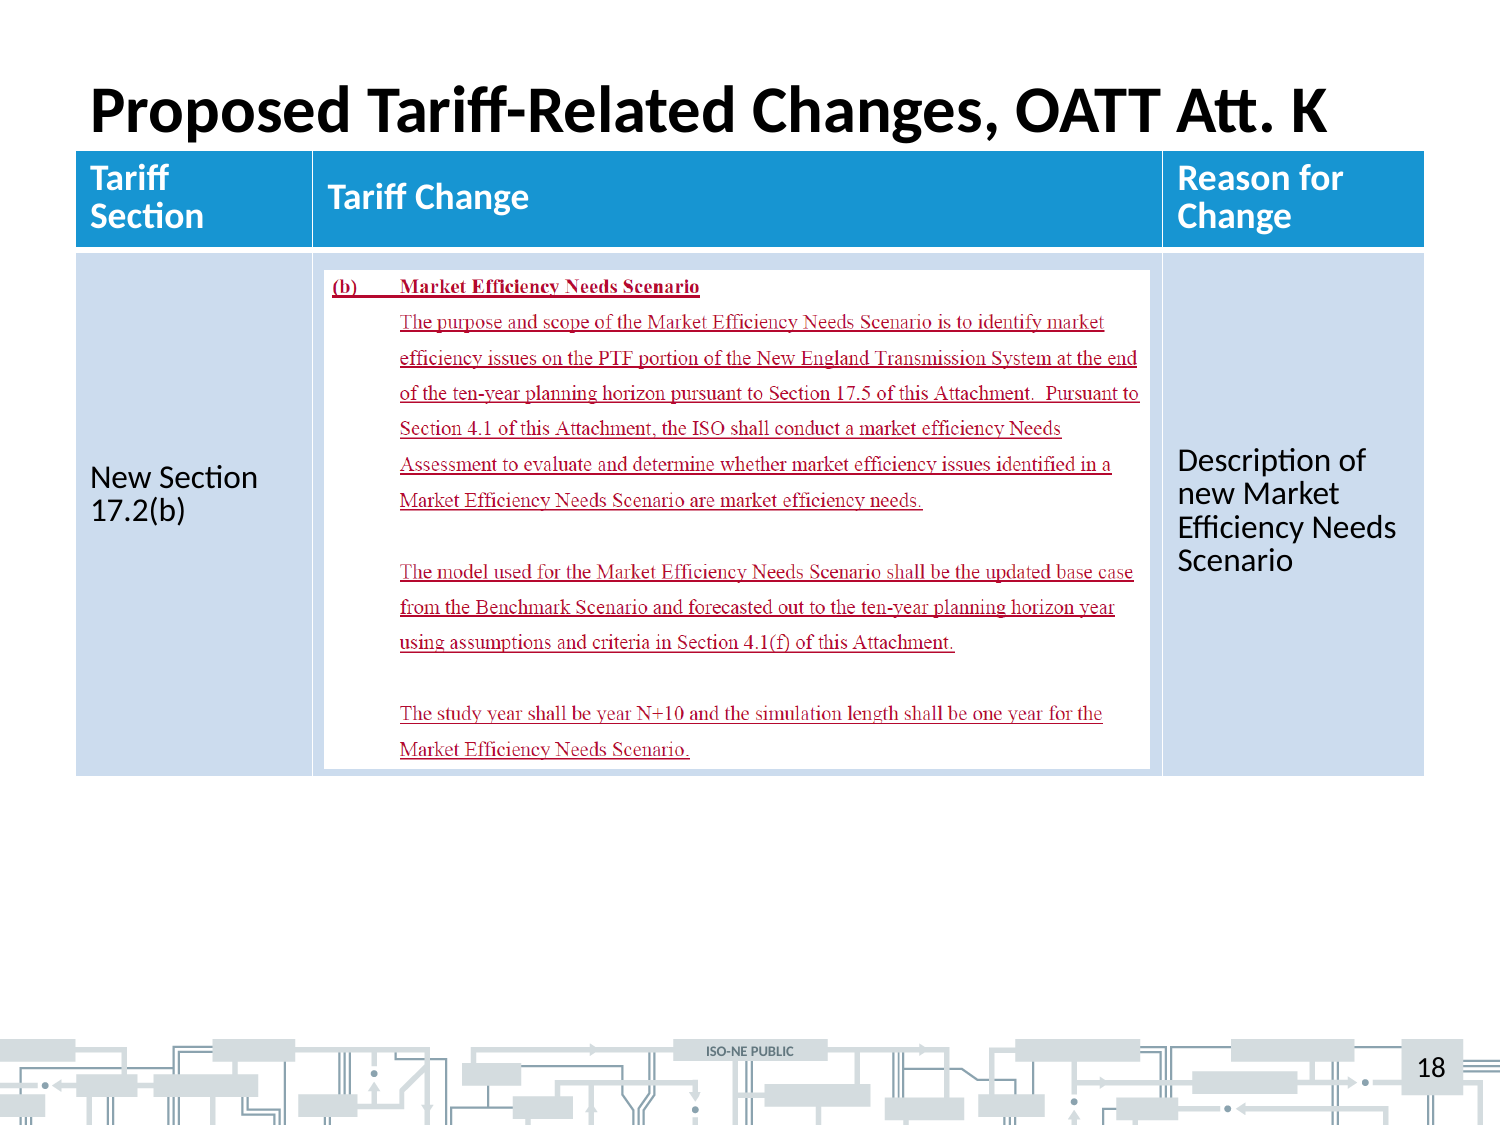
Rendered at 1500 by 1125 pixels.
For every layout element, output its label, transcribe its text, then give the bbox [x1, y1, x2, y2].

table_header Tariff Section [76, 151, 312, 247]
slide_number 18 [1400, 1044, 1463, 1088]
table_header Reason for Change [1163, 151, 1424, 247]
title Proposed Tariff-Related Changes, OATT Att. K [75, 12, 1425, 149]
table_cell Description of new Market Efficiency Needs Scenario [1163, 253, 1424, 776]
picture [324, 270, 1151, 769]
picture [0, 1031, 1500, 1125]
table_header Tariff Change [313, 151, 1162, 247]
table_cell [313, 253, 1162, 776]
table_cell New Section 17.2(b) [76, 253, 312, 776]
